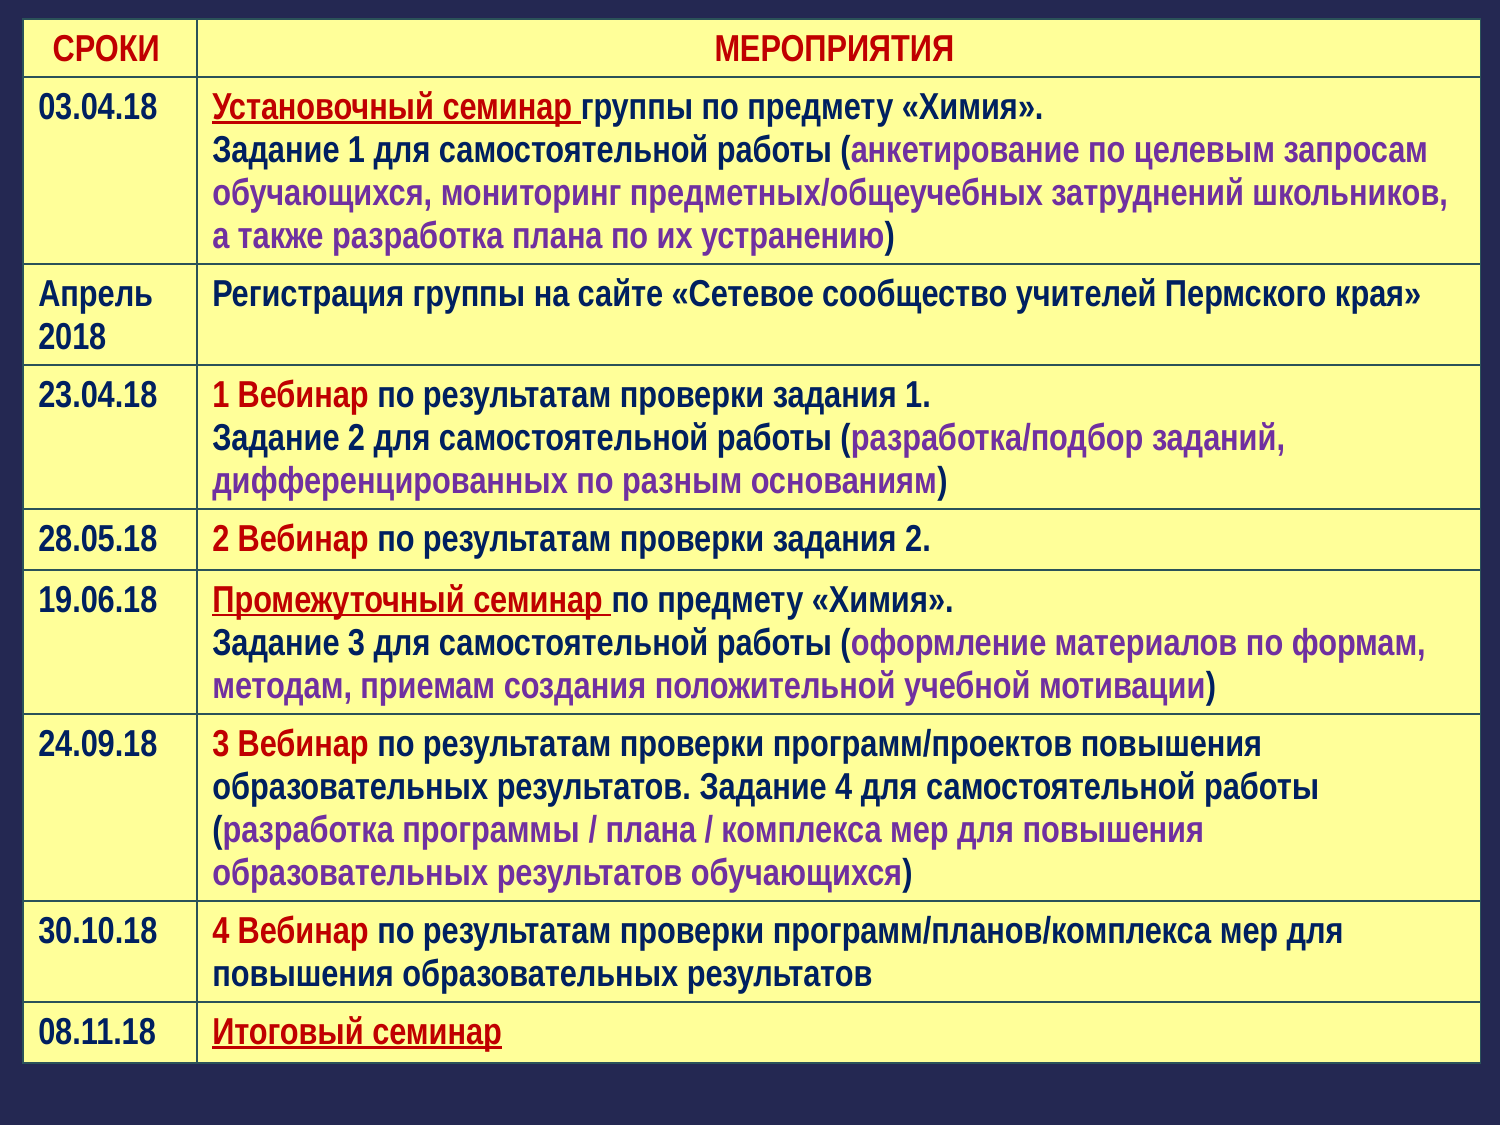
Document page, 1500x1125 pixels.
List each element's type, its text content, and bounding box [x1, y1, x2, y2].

table_cell Апрель 2018 [24, 265, 196, 364]
table_cell Промежуточный семинар по предмету «Химия». Задание 3 для самостоятельной работы (оформление материалов по формам, методам, приемам создания положительной учебной мотивации) [198, 571, 1480, 713]
table_cell 2 Вебинар по результатам проверки задания 2. [198, 510, 1480, 569]
table_cell 24.09.18 [24, 715, 196, 900]
table_cell Регистрация группы на сайте «Сетевое сообщество учителей Пермского края» [198, 265, 1480, 364]
table_cell 23.04.18 [24, 366, 196, 508]
table_cell 03.04.18 [24, 78, 196, 263]
table_cell 08.11.18 [24, 1003, 196, 1062]
table_cell Установочный семинар группы по предмету «Химия». Задание 1 для самостоятельной работы (анкетирование по целевым запросам обучающихся, мониторинг предметных/общеучебных затруднений школьников, а также разработка плана по их устранению) [198, 78, 1480, 263]
table_cell 19.06.18 [24, 571, 196, 713]
table_header МЕРОПРИЯТИЯ [198, 20, 1480, 76]
table_cell 30.10.18 [24, 902, 196, 1001]
table_header СРОКИ [24, 20, 196, 76]
table_cell Итоговый семинар [198, 1003, 1480, 1062]
table_cell 1 Вебинар по результатам проверки задания 1. Задание 2 для самостоятельной работы (разработка/подбор заданий, дифференцированных по разным основаниям) [198, 366, 1480, 508]
table_cell 3 Вебинар по результатам проверки программ/проектов повышения образовательных результатов. Задание 4 для самостоятельной работы (разработка программы / плана / комплекса мер для повышения образовательных результатов обучающихся) [198, 715, 1480, 900]
table_cell 4 Вебинар по результатам проверки программ/планов/комплекса мер для повышения образовательных результатов [198, 902, 1480, 1001]
table_cell 28.05.18 [24, 510, 196, 569]
